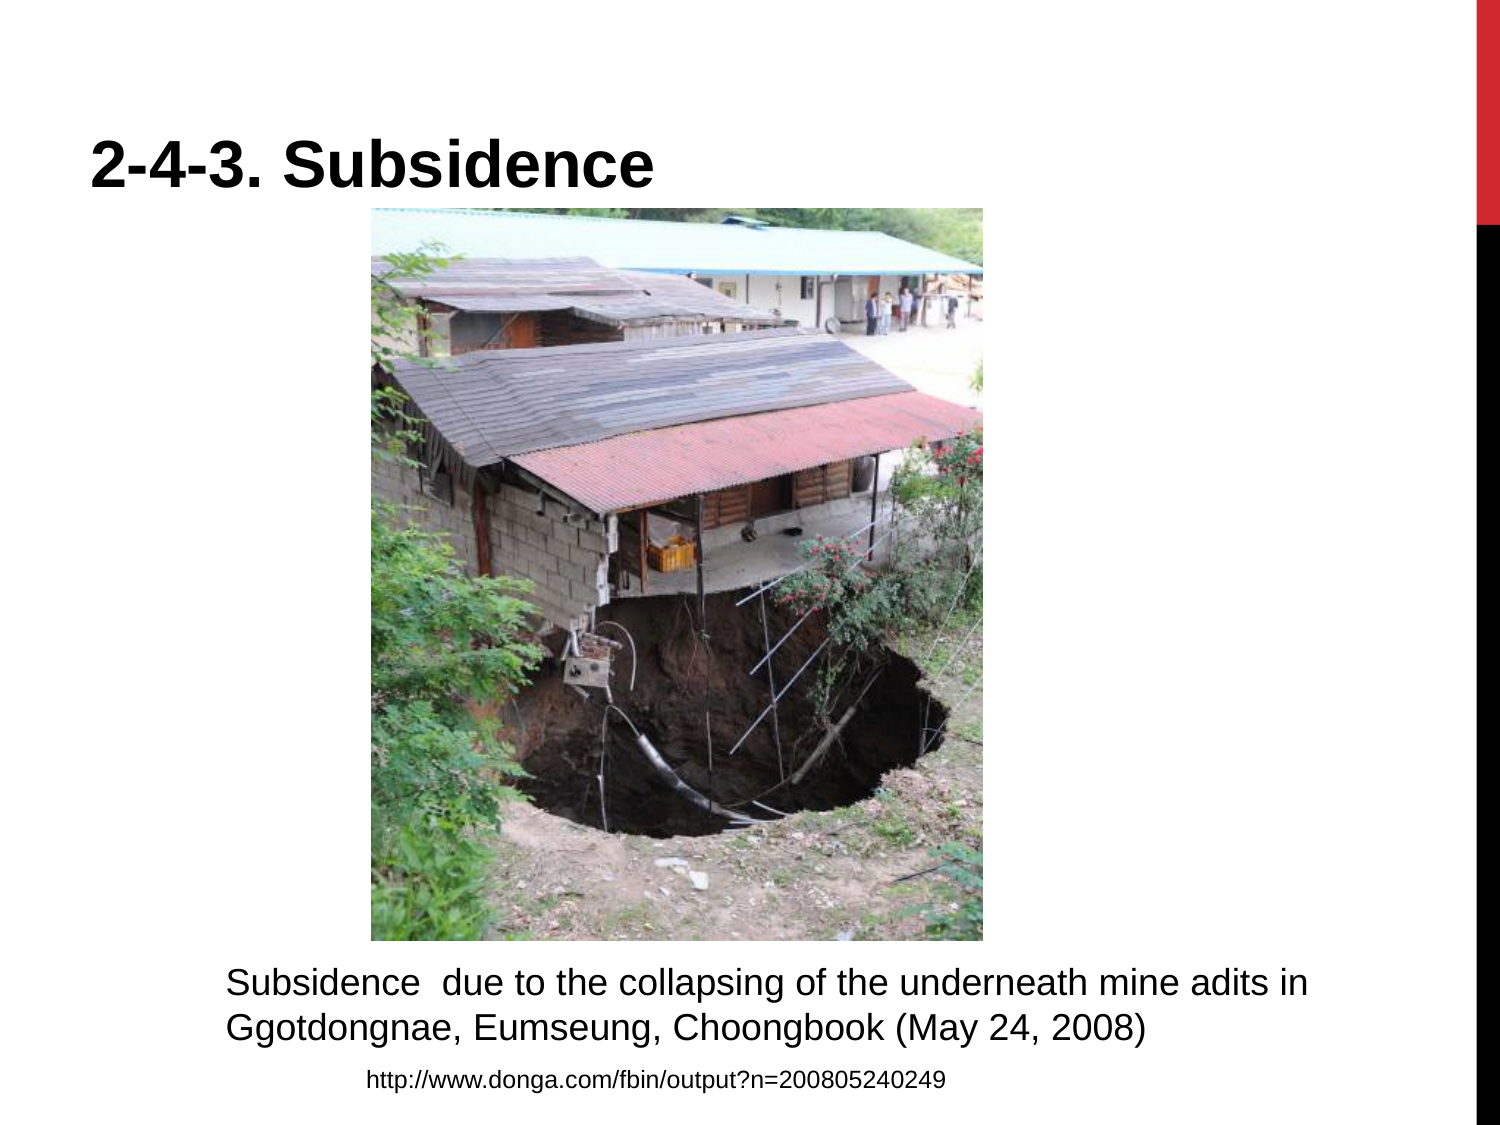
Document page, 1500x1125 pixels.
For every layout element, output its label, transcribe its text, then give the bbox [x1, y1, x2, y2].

picture [371, 207, 984, 941]
text_box Subsidence due to the collapsing of the underneath mine adits in Ggotdongnae, Eumseung, Choongbook (May 24, 2008) [210, 951, 1335, 1056]
list 2-4-3. Subsidence [75, 113, 1325, 1005]
text_box http://www.donga.com/fbin/output?n=200805240249 [344, 1056, 1095, 1102]
